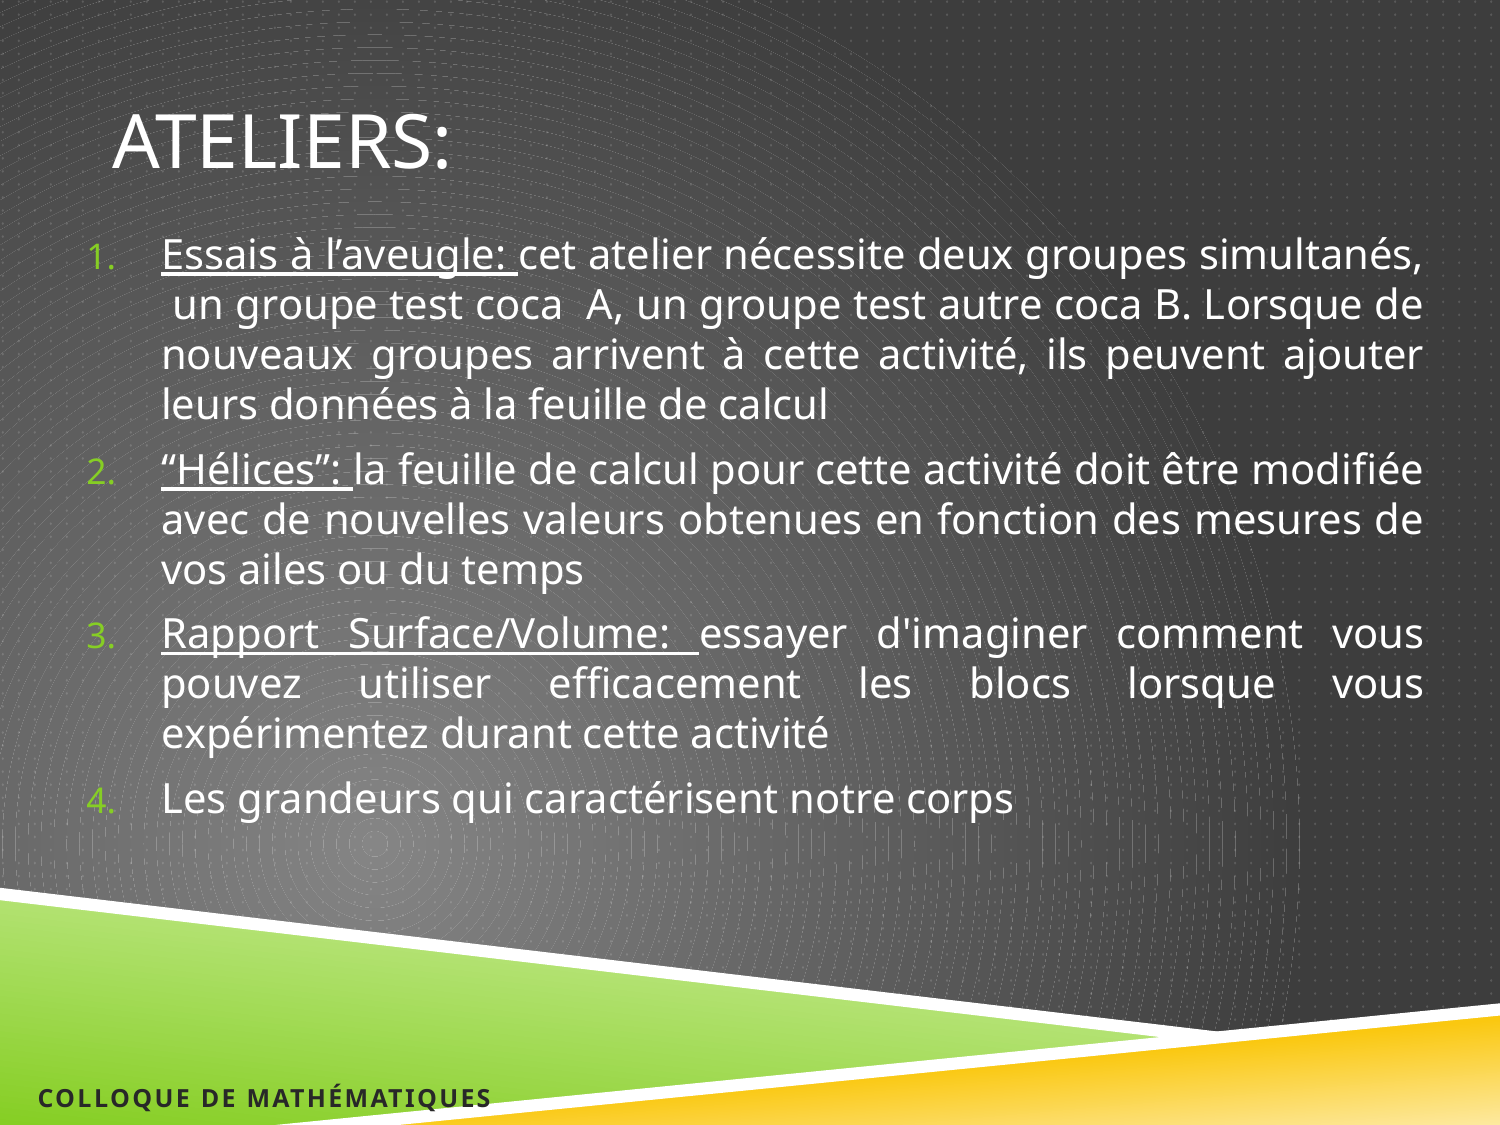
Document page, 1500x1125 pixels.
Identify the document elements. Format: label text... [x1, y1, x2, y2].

list Essais à l’aveugle: cet atelier nécessite deux groupes simultanés, un groupe test coca A, un groupe test autre coca B. Lorsque de nouveaux groupes arrivent à cette activité, ils peuvent ajouter leurs données à la feuille de calcul “Hélices”: la feuille de calcul pour cette activité doit être modifiée avec de nouvelles valeurs obtenues en fonction des mesures de vos ailes ou du temps Rapport Surface/Volume: essayer d'imaginer comment vous pouvez utiliser efficacement les blocs lorsque vous expérimentez durant cette activité Les grandeurs qui caractérisent notre corps [75, 219, 1425, 1005]
title Ateliers: [112, 45, 1388, 219]
footer Colloque de Mathématiques [37, 1052, 513, 1113]
